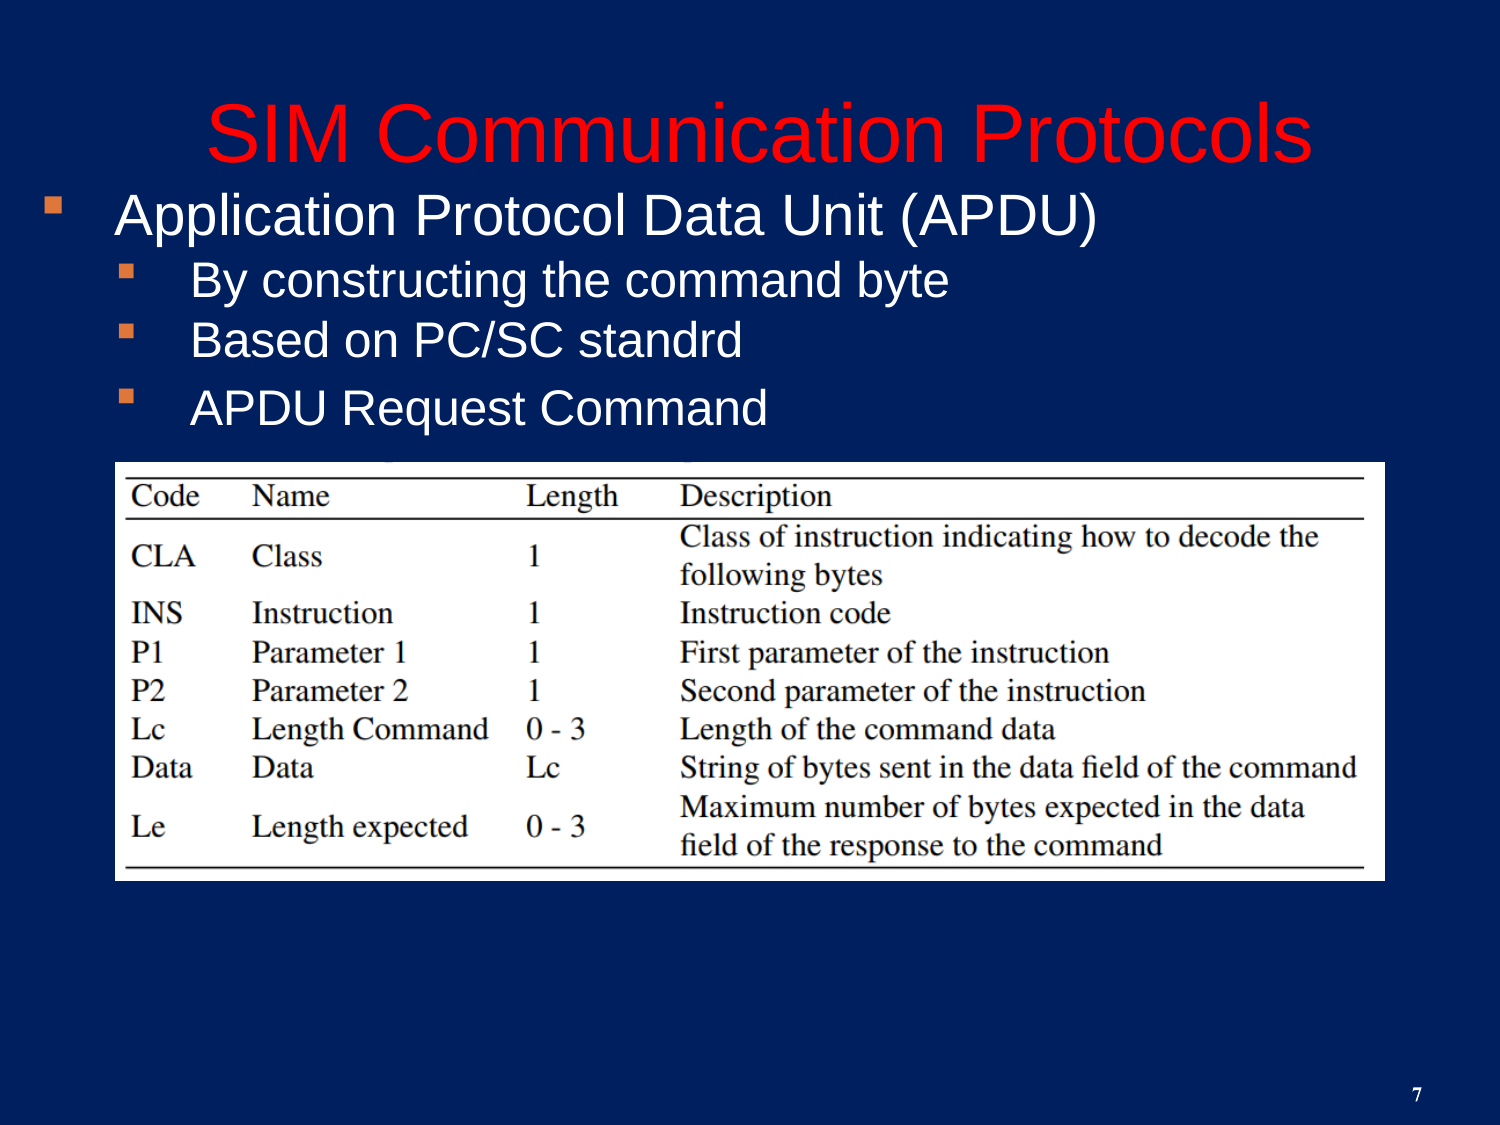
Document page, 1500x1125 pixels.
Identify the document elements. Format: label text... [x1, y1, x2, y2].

title SIM Communication Protocols [44, 53, 1456, 267]
text_box [1412, 1087, 1422, 1102]
picture [115, 462, 1385, 881]
text_box Application Protocol Data Unit (APDU) By constructing the command byte Based on PC/SC standrd APDU Request Command [37, 177, 1413, 438]
